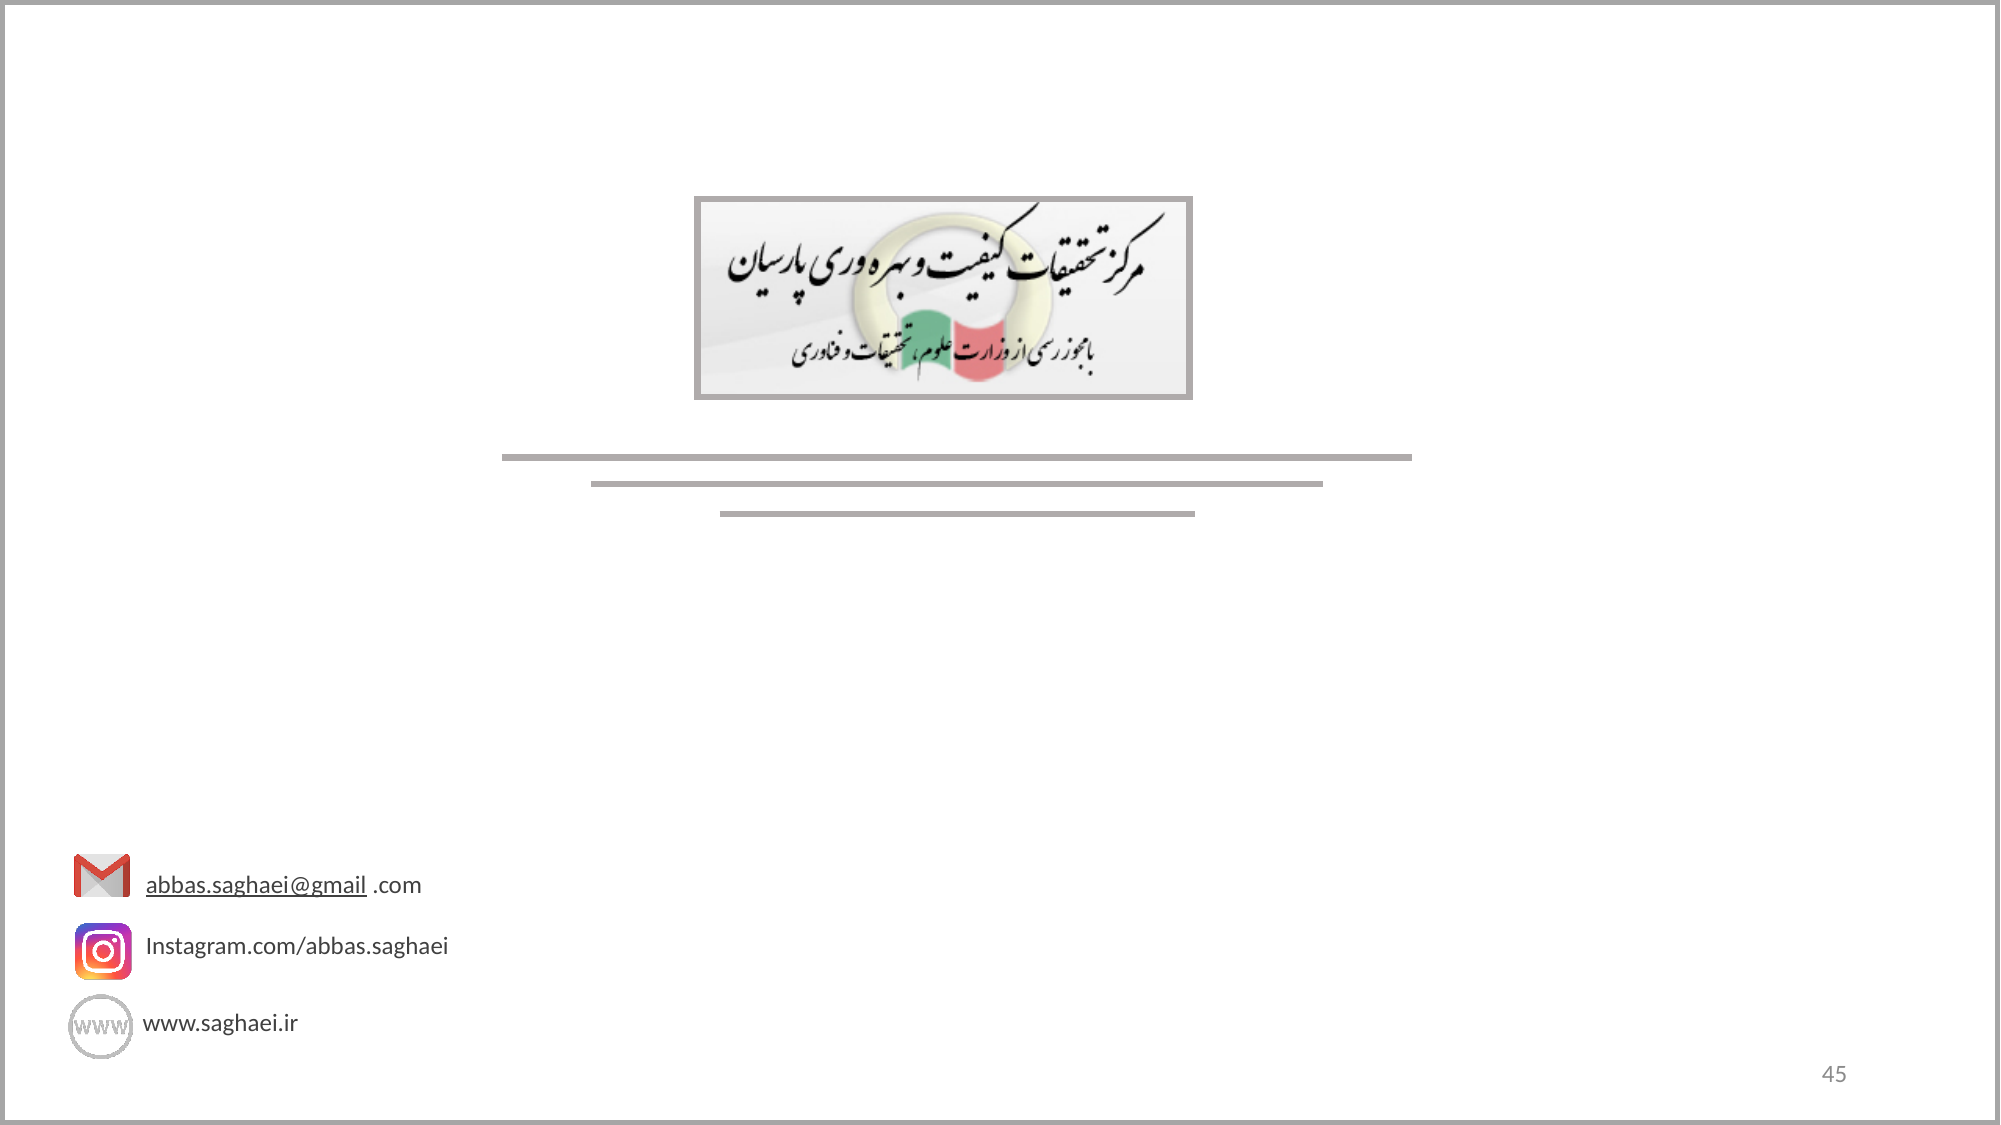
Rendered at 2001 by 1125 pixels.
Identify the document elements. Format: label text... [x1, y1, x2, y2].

text_box Instagram.com/abbas.saghaei [132, 922, 995, 968]
picture [74, 922, 132, 980]
text_box abbas.saghaei@gmail .com [130, 861, 995, 906]
text_box [0, 0, 2000, 1125]
picture [68, 994, 134, 1059]
text_box www.saghaei.ir [134, 999, 992, 1044]
picture [697, 198, 1190, 398]
picture [74, 854, 130, 897]
